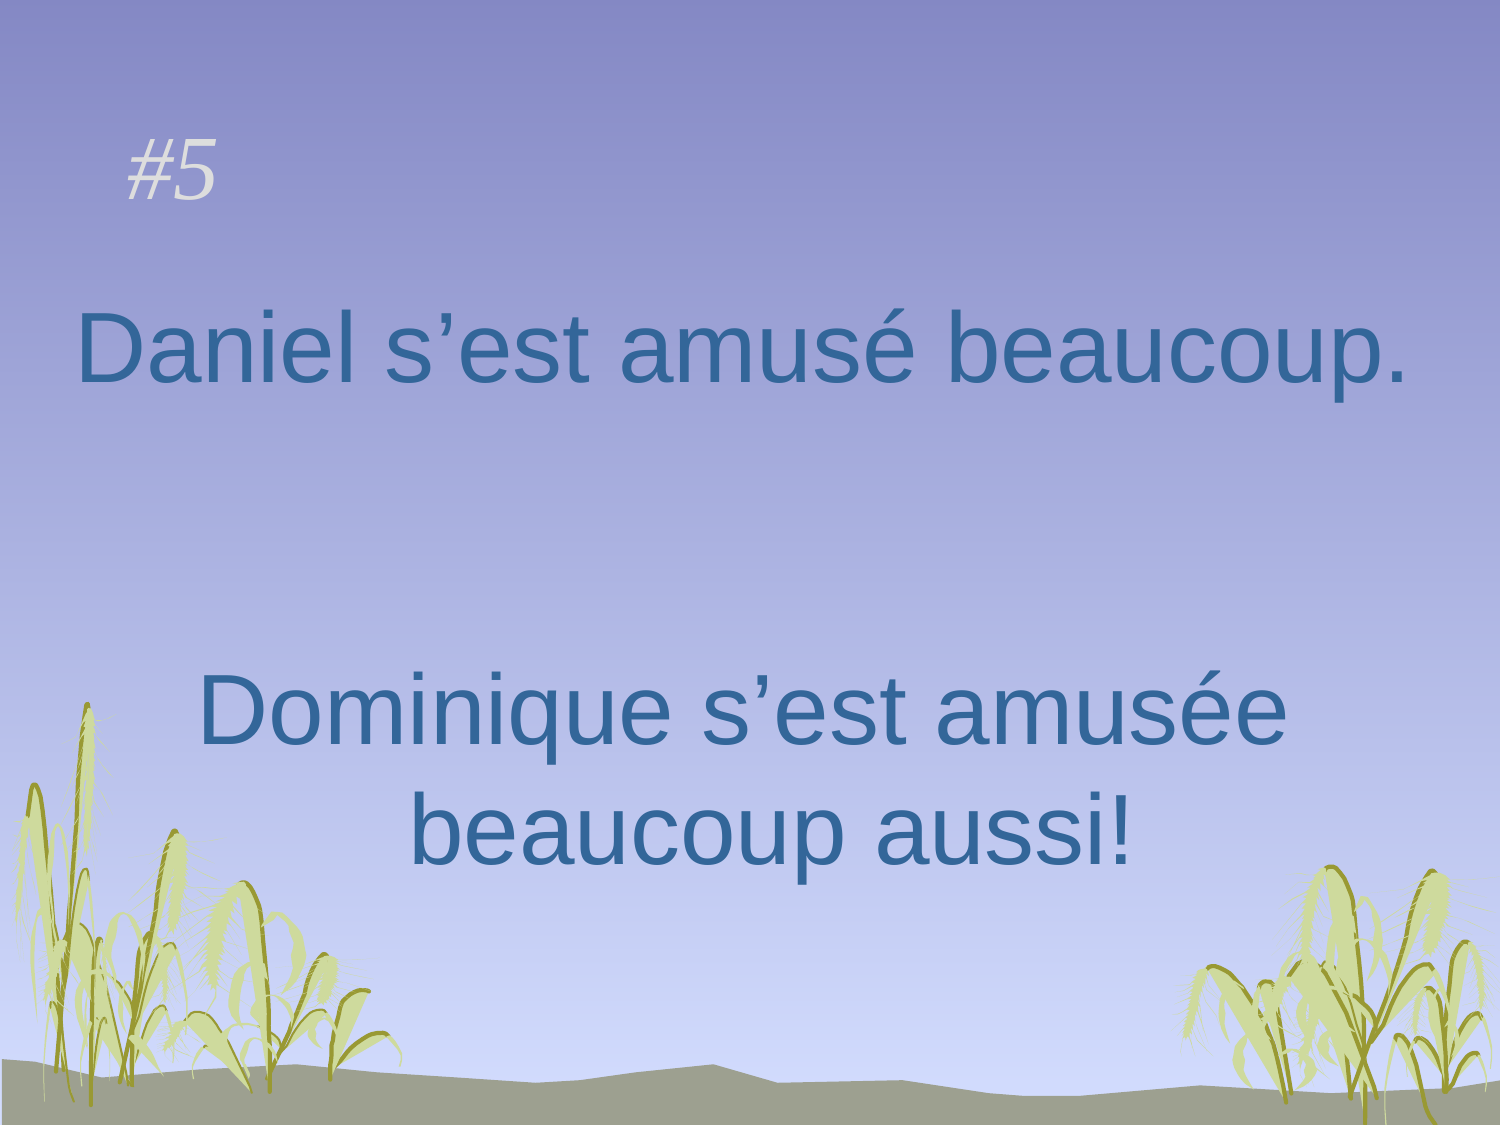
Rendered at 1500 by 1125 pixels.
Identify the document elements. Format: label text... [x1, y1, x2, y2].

title #5 [112, 68, 1388, 257]
list Daniel s’est amusé beaucoup. [49, 274, 1438, 476]
text_box Dominique s’est amusée beaucoup aussi! [50, 637, 1438, 1000]
